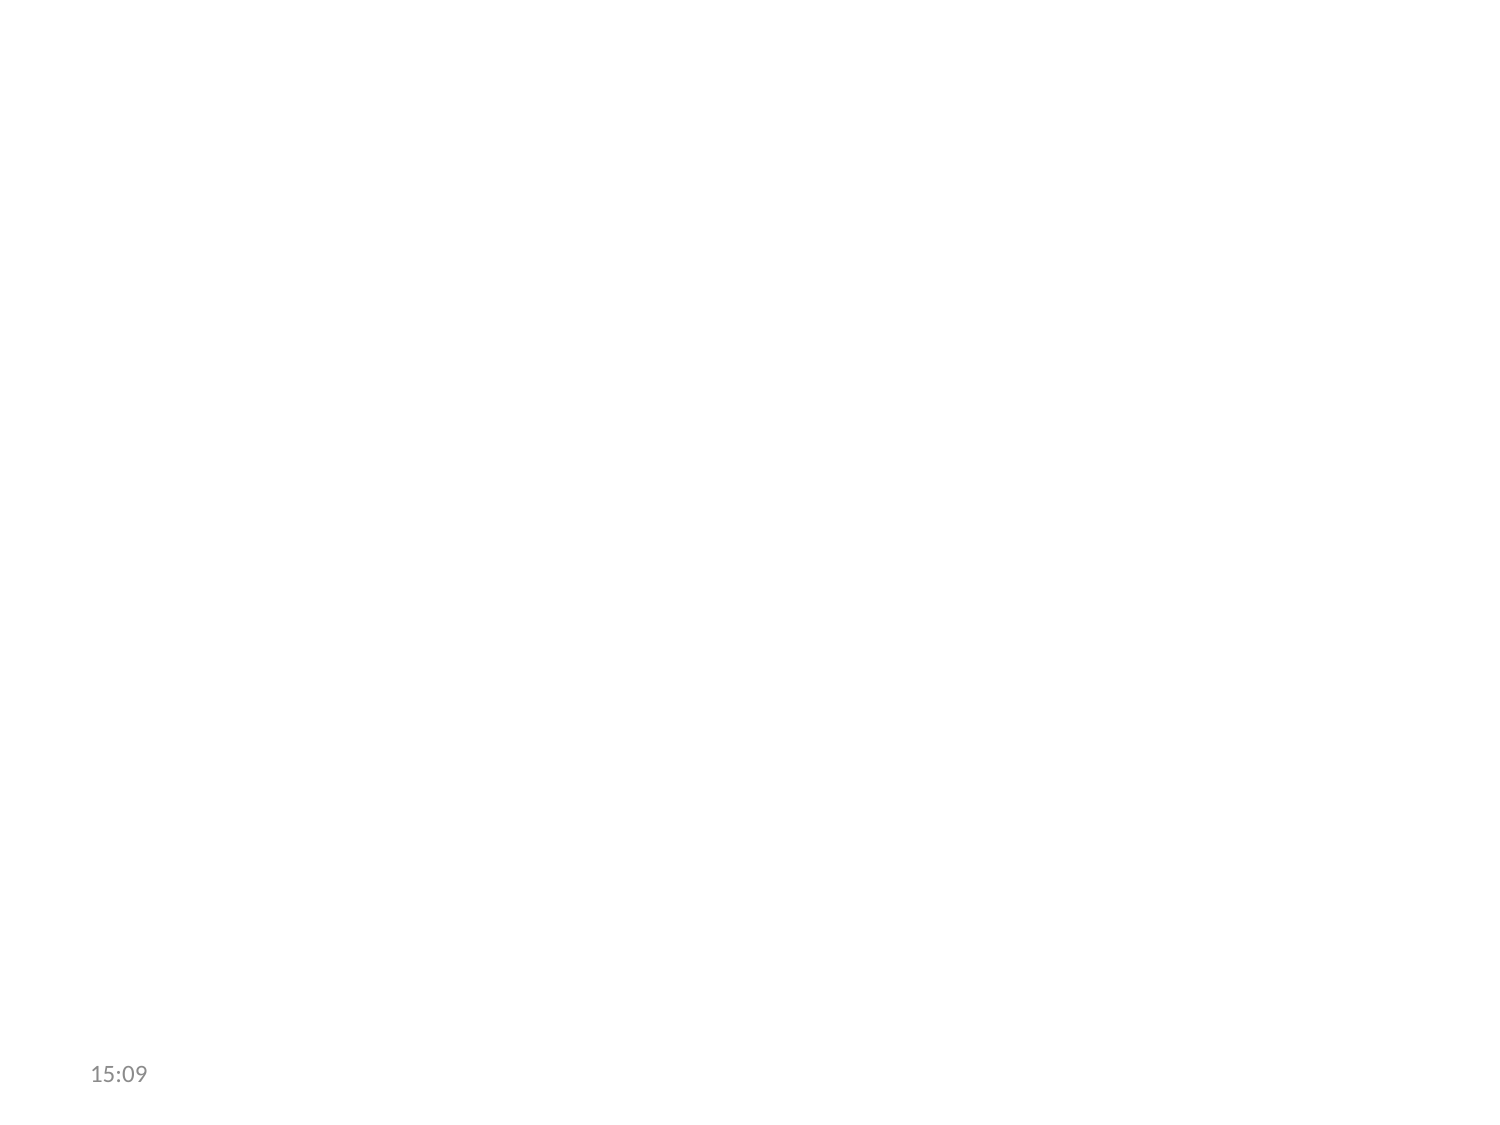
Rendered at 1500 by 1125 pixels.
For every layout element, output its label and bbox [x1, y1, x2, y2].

slide_number [75, 1042, 425, 1103]
